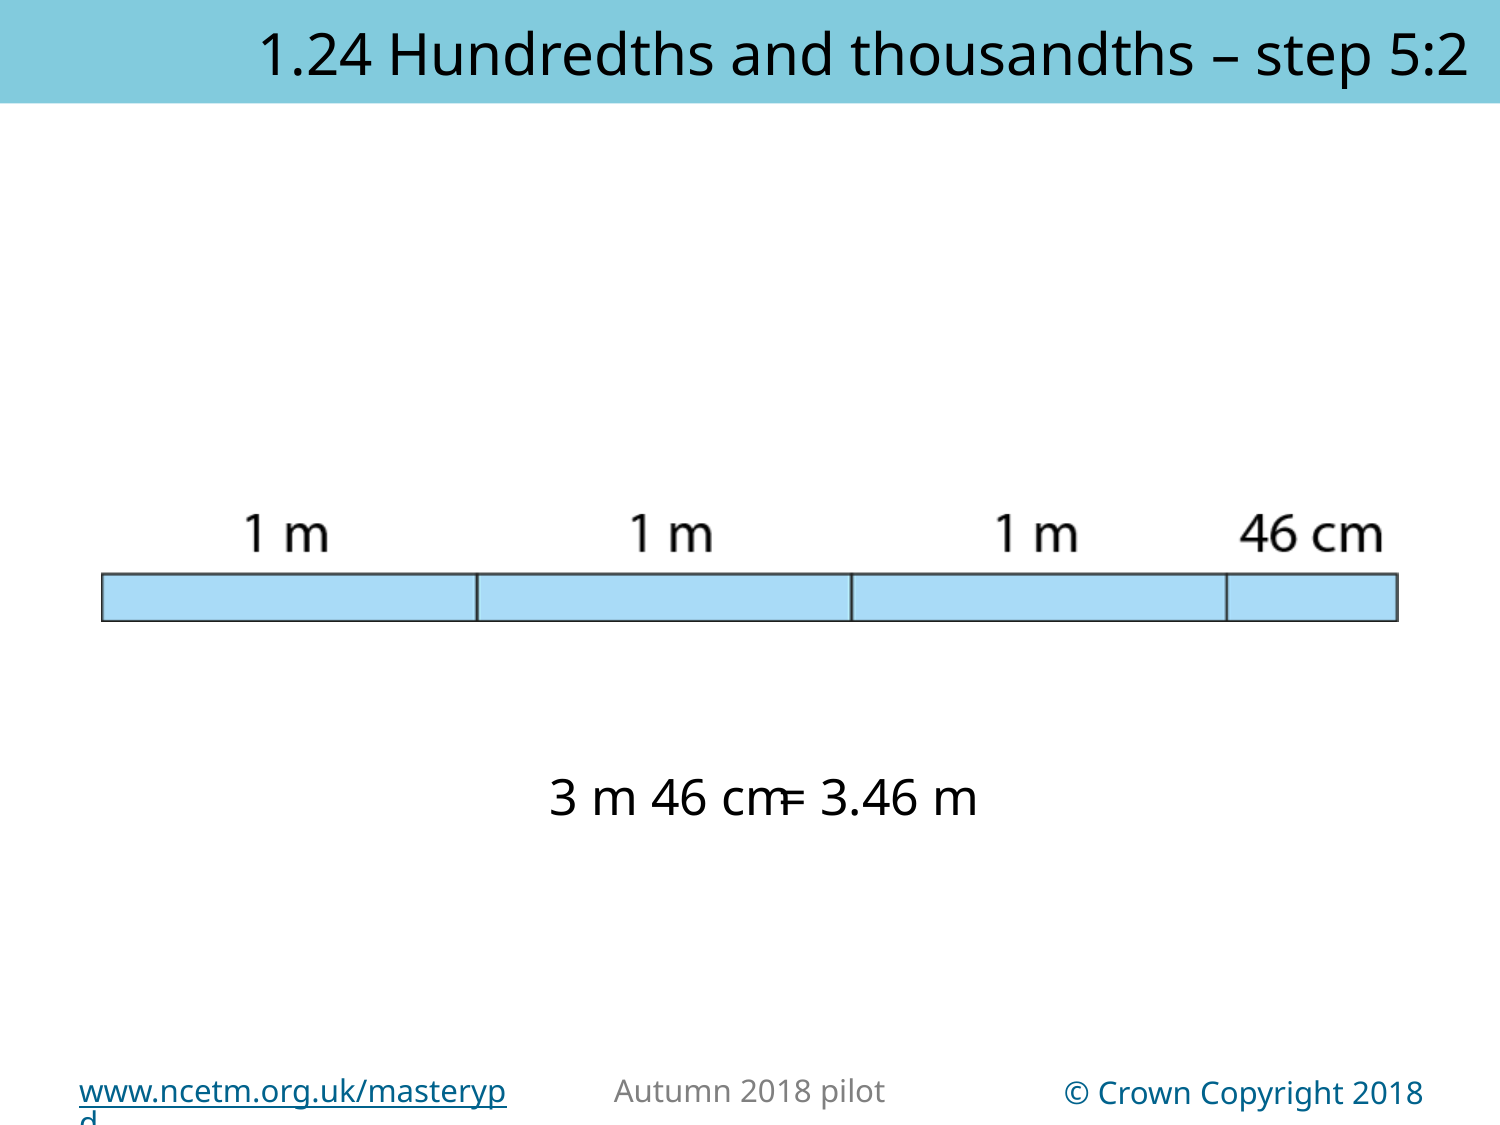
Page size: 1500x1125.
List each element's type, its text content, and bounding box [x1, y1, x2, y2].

text_box = 3.46 m [764, 757, 995, 833]
text_box 3 m 46 cm [534, 757, 764, 833]
list 1.24 Hundredths and thousandths – step 5:2 [0, 0, 1500, 104]
picture [101, 502, 1399, 623]
